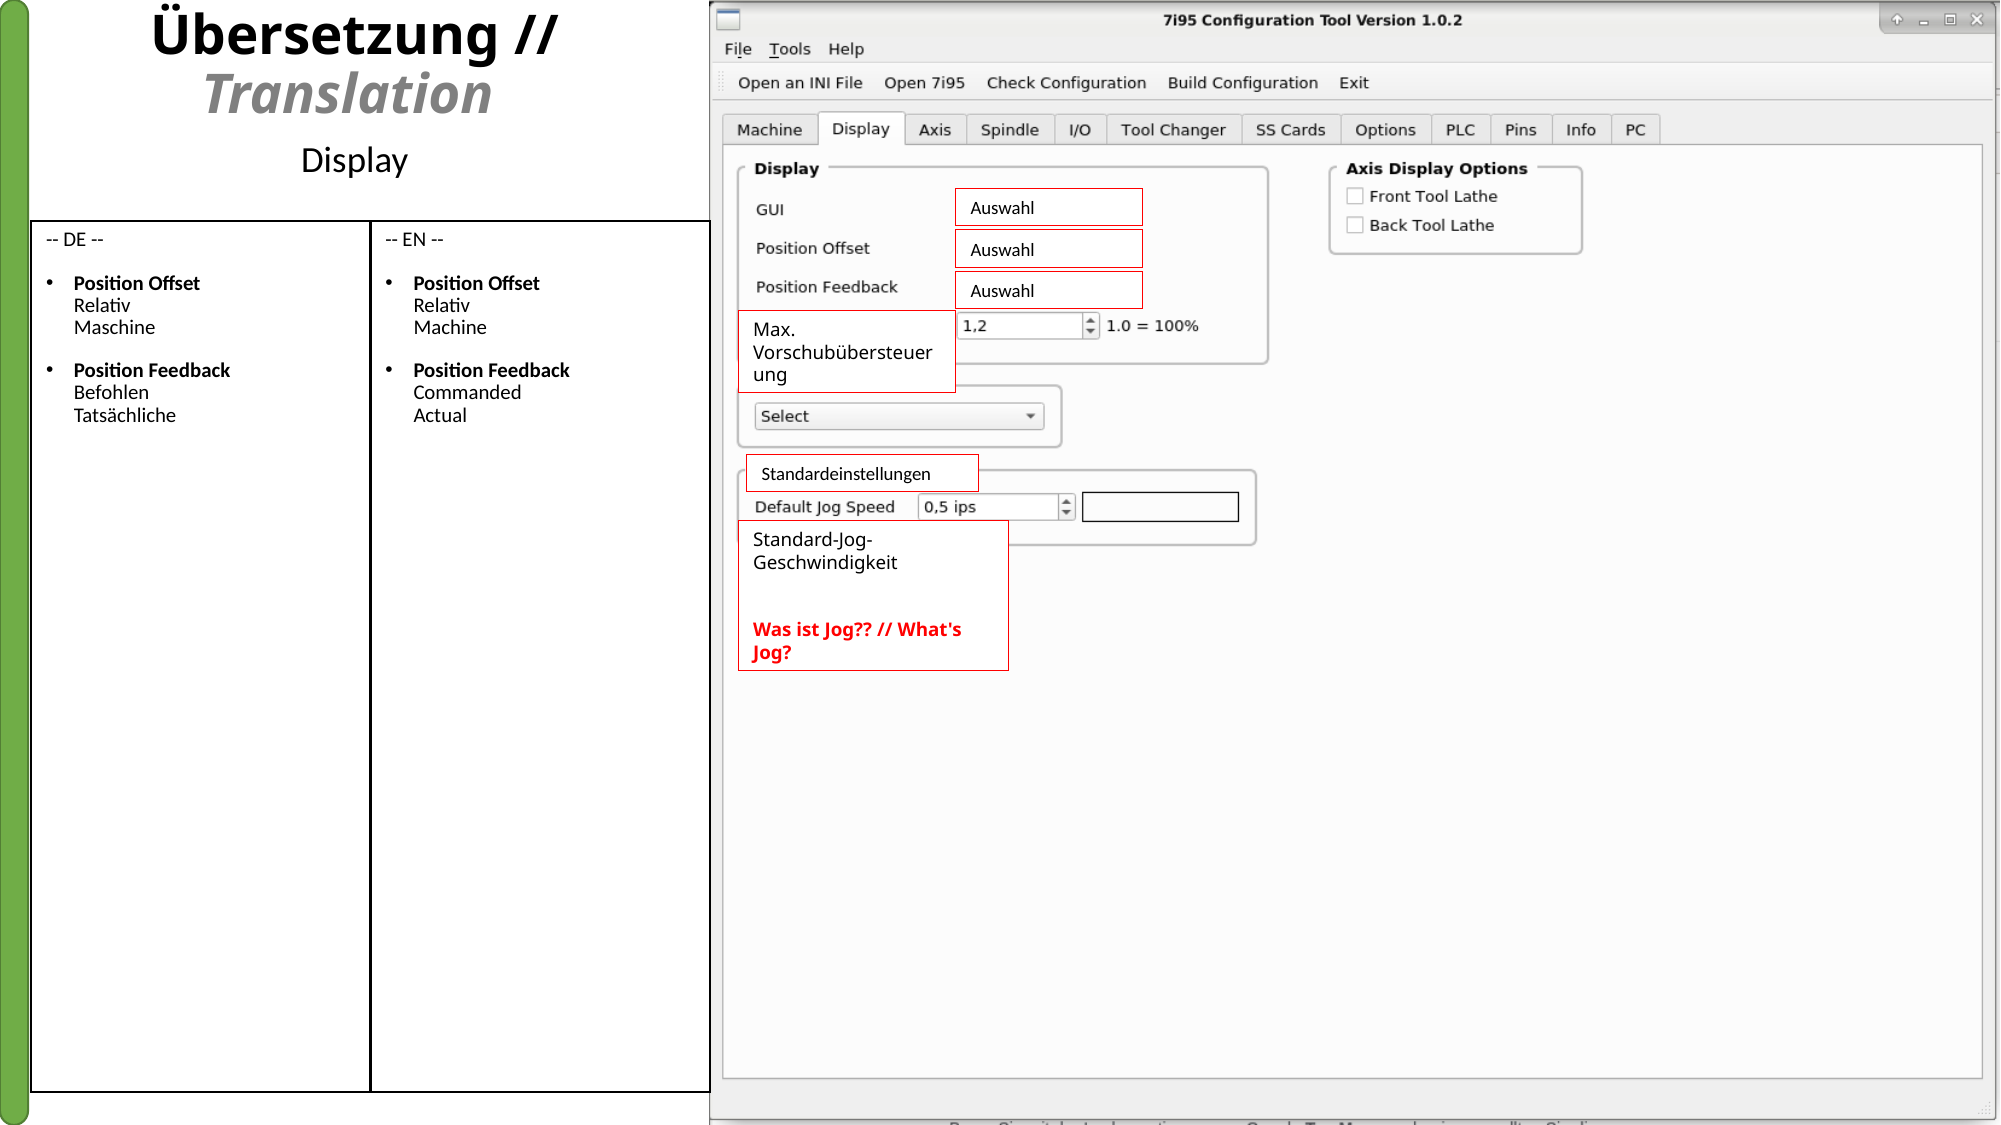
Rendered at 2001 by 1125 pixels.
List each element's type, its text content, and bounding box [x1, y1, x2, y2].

picture [709, 0, 2000, 1125]
text_box -- EN -- Position Offset Relativ Machine Position Feedback Commanded Actual [369, 220, 709, 1093]
text_box [0, 0, 30, 1125]
title Übersetzung // Translation [22, 0, 709, 132]
text_box -- DE -- Position Offset Relativ Maschine Position Feedback Befohlen Tatsächliche [30, 220, 369, 1093]
subtitle Display [30, 132, 709, 189]
